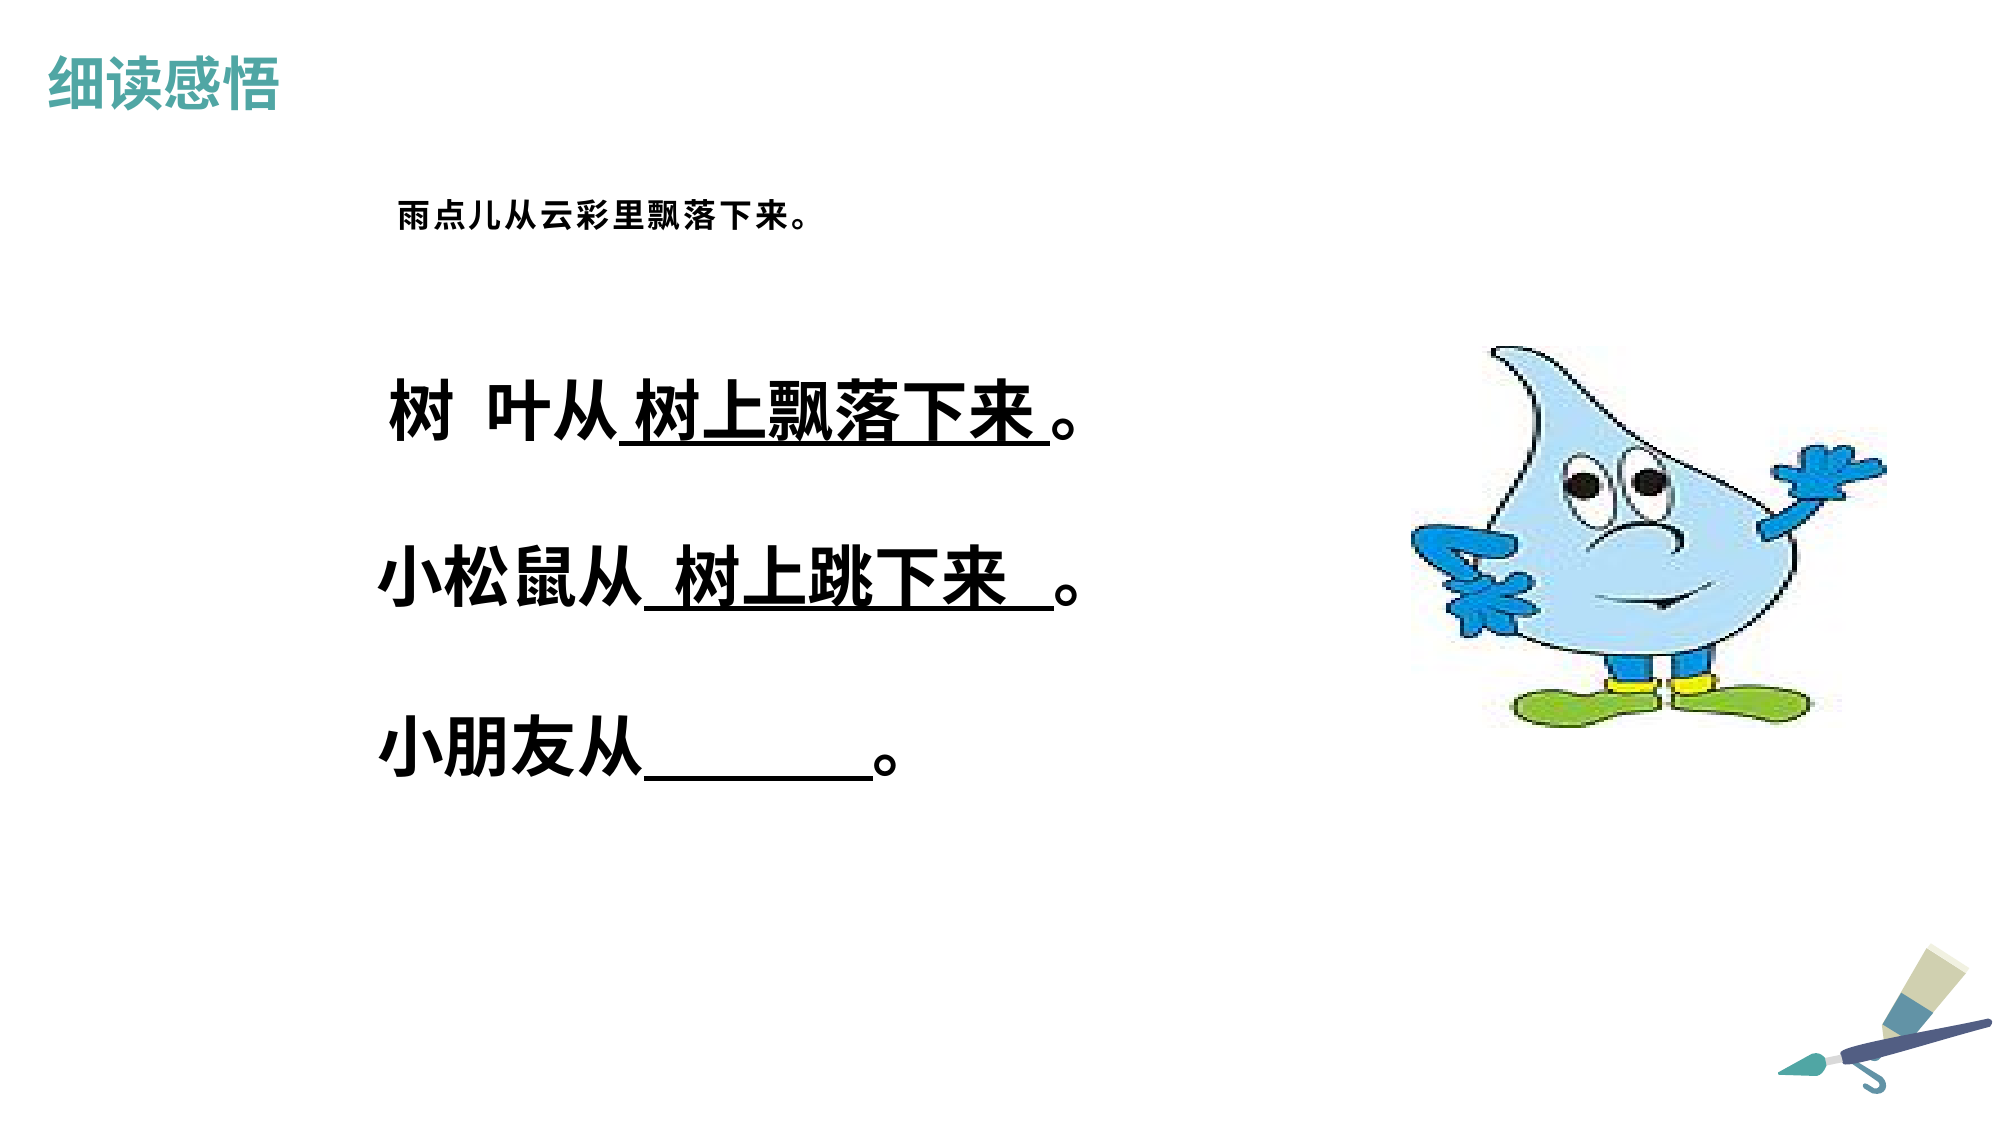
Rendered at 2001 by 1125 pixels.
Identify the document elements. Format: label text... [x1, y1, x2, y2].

picture [1411, 346, 1887, 728]
text_box 小朋友从 。 [362, 697, 1750, 868]
list 雨点儿从云彩里飘落下来。 [353, 191, 1704, 362]
text_box 树 叶从 树上飘落下来 。 [373, 361, 1411, 527]
text_box 细读感悟 [32, 39, 296, 125]
text_box 小松鼠从 树上跳下来 。 [362, 527, 1411, 697]
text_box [1811, 945, 1974, 1125]
